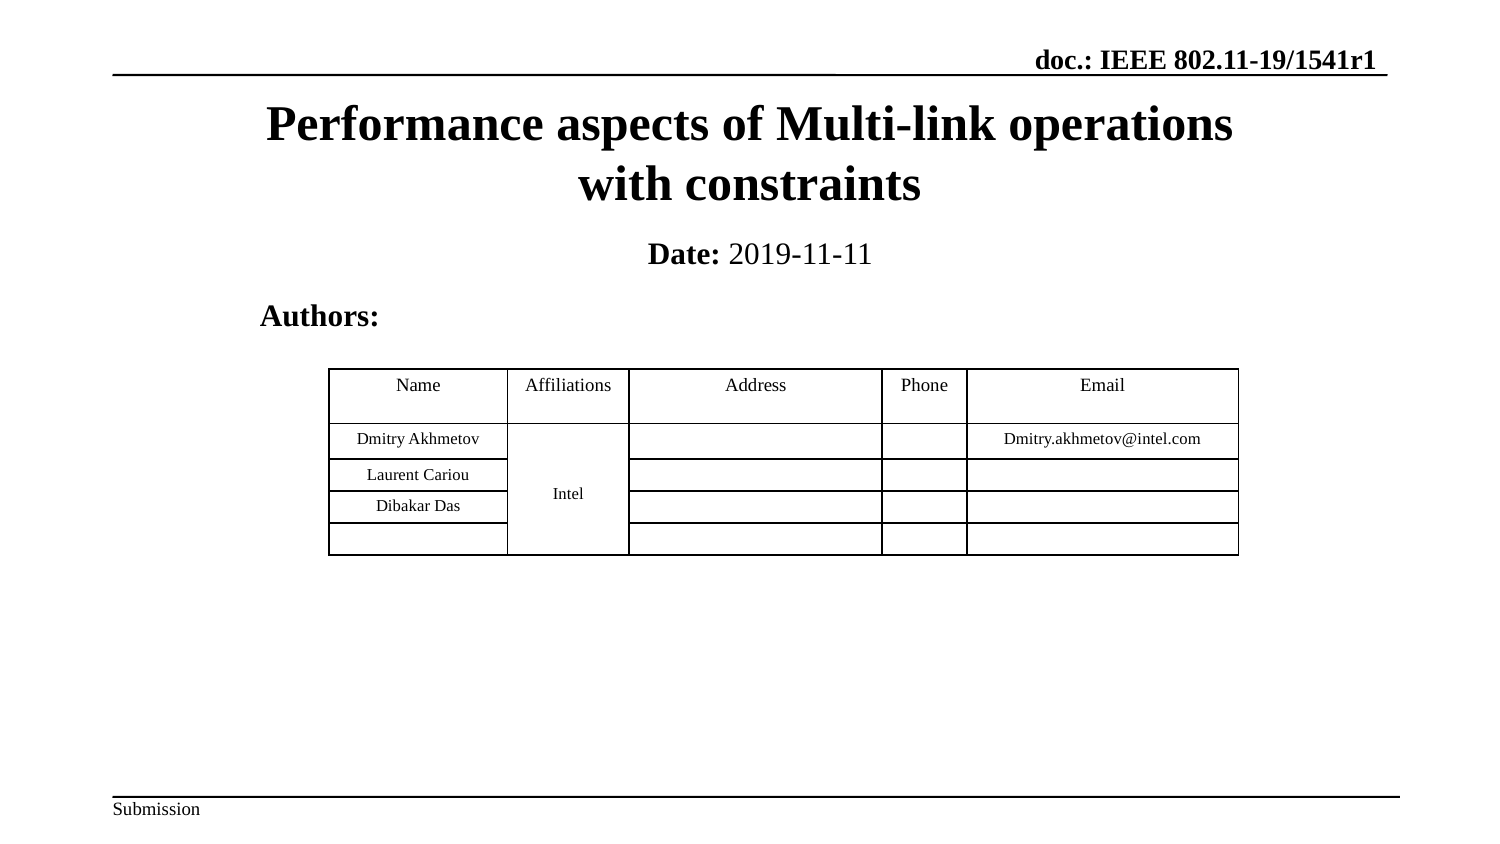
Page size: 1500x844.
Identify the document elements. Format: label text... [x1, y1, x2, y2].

table_cell [630, 492, 881, 522]
table_cell Intel [508, 424, 628, 554]
table_cell [883, 524, 966, 554]
table_header Address [630, 370, 881, 423]
table_header Phone [883, 370, 966, 423]
table_cell [968, 492, 1238, 522]
table_cell Dmitry Akhmetov [330, 424, 507, 458]
table_cell [630, 424, 881, 458]
table_cell [883, 460, 966, 490]
table_header Email [968, 370, 1238, 423]
table_cell [630, 460, 881, 490]
text_box Authors: [248, 289, 427, 337]
table_cell [968, 524, 1238, 554]
table_cell Dmitry.akhmetov@intel.com [968, 424, 1238, 458]
table_cell [968, 460, 1238, 490]
table_cell [883, 492, 966, 522]
table_cell [883, 424, 966, 458]
table_cell Laurent Cariou [330, 460, 507, 490]
title Performance aspects of Multi-link operations with constraints [112, 84, 1388, 216]
table_cell [330, 524, 507, 554]
table_header Affiliations [508, 370, 628, 423]
table_header Name [330, 370, 507, 423]
table_cell [630, 524, 881, 554]
table_cell Dibakar Das [330, 492, 507, 522]
list Date: 2019-11-11 [282, 226, 1239, 274]
